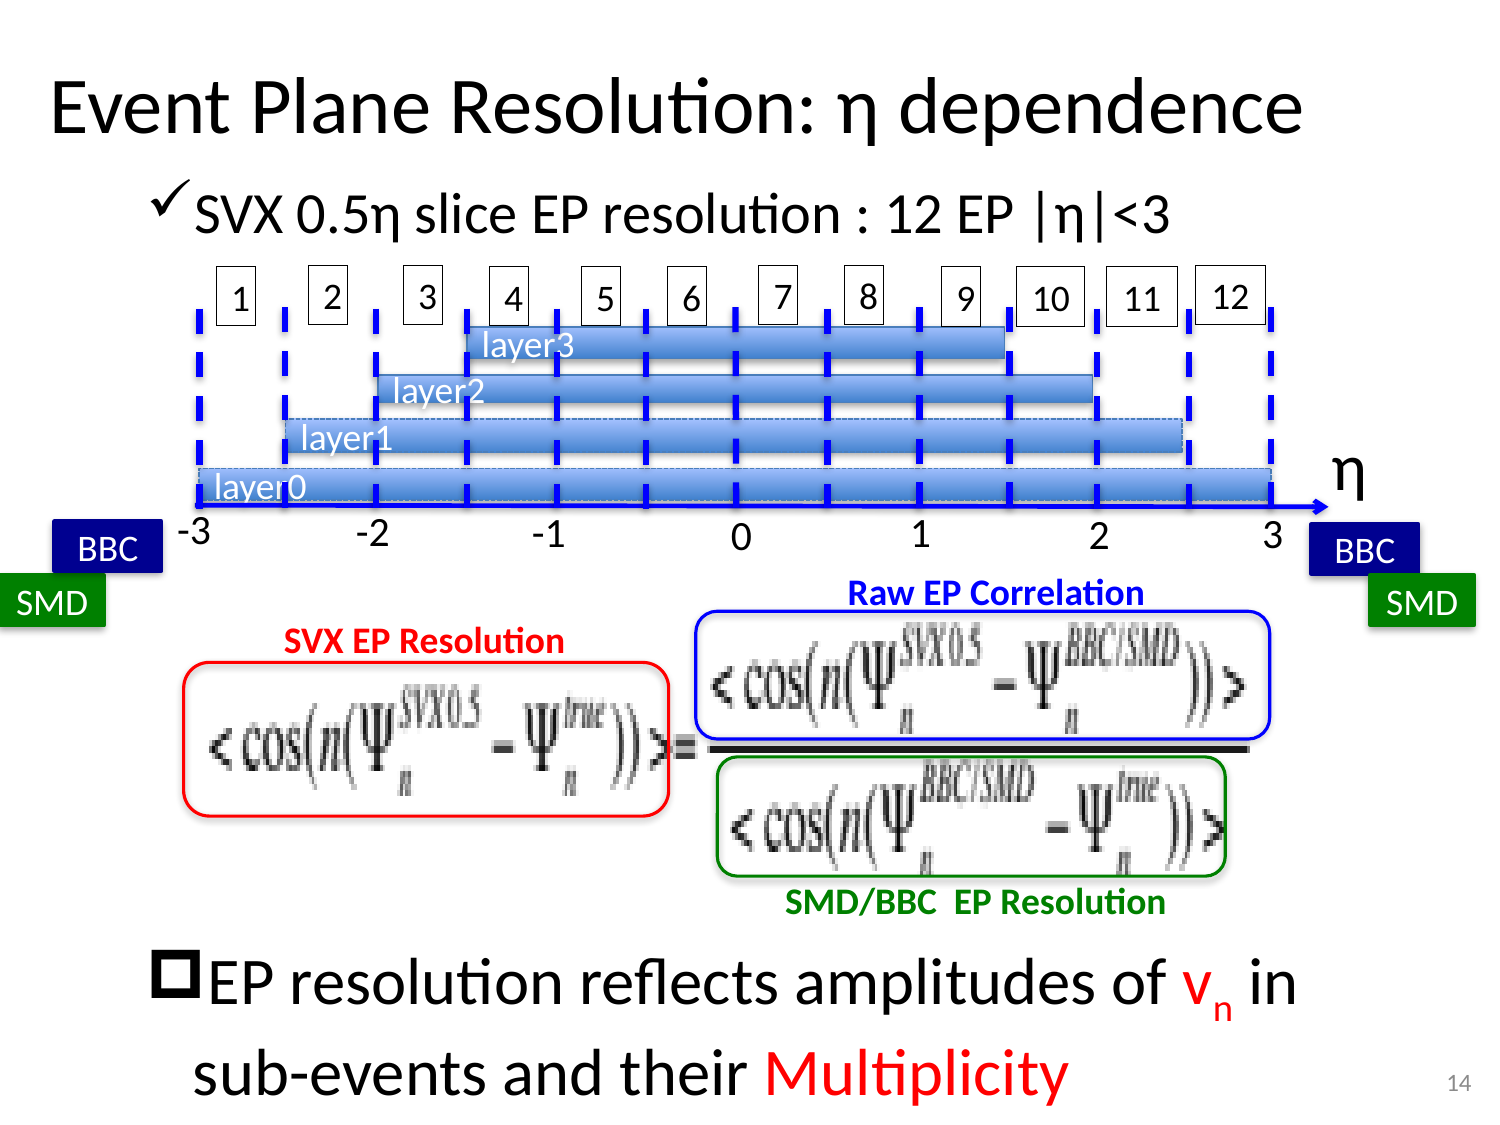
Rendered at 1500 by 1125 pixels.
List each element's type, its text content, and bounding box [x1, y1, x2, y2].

text_box EP resolution reflects amplitudes of vn in sub-events and their Multiplicity [131, 930, 1365, 1116]
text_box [203, 604, 1254, 884]
text_box Raw EP Correlation [832, 576, 1203, 603]
text_box SMD [1370, 574, 1475, 626]
text_box [1259, 613, 1271, 737]
text_box SMD [0, 575, 105, 626]
text_box SMD/BBC EP Resolution [770, 893, 1188, 930]
text_box BBC [54, 520, 159, 572]
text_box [162, 264, 1419, 568]
title Event Plane Resolution: η dependence [34, 7, 1385, 195]
slide_number 14 [1136, 1051, 1487, 1112]
text_box SVX 0.5η slice EP resolution : 12 EP |η|<3 [131, 168, 1371, 253]
text_box [182, 664, 198, 815]
